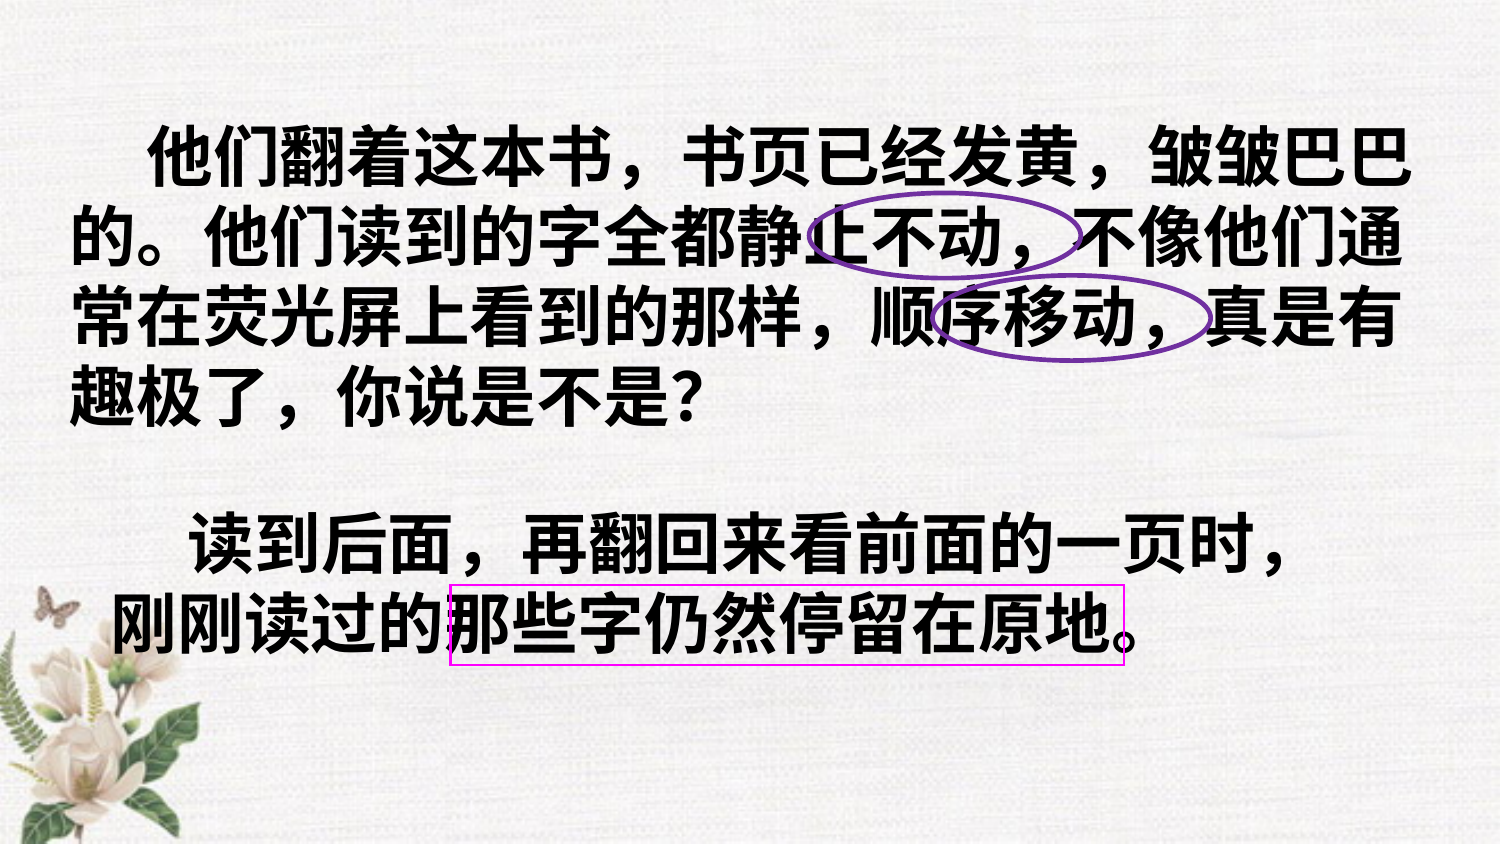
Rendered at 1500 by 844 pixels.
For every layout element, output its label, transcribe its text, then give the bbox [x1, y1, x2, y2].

text_box 读到后面，再翻回来看前面的一页时，刚刚读过的那些字仍然停留在原地。 [96, 494, 1360, 670]
text_box [449, 584, 1125, 666]
text_box 他们翻着这本书，书页已经发黄，皱皱巴巴的。他们读到的字全都静止不动，不像他们通常在荧光屏上看到的那样，顺序移动，真是有趣极了，你说是不是？ [54, 107, 1447, 442]
text_box [808, 191, 1082, 280]
picture [0, 0, 1500, 844]
text_box [931, 274, 1212, 362]
